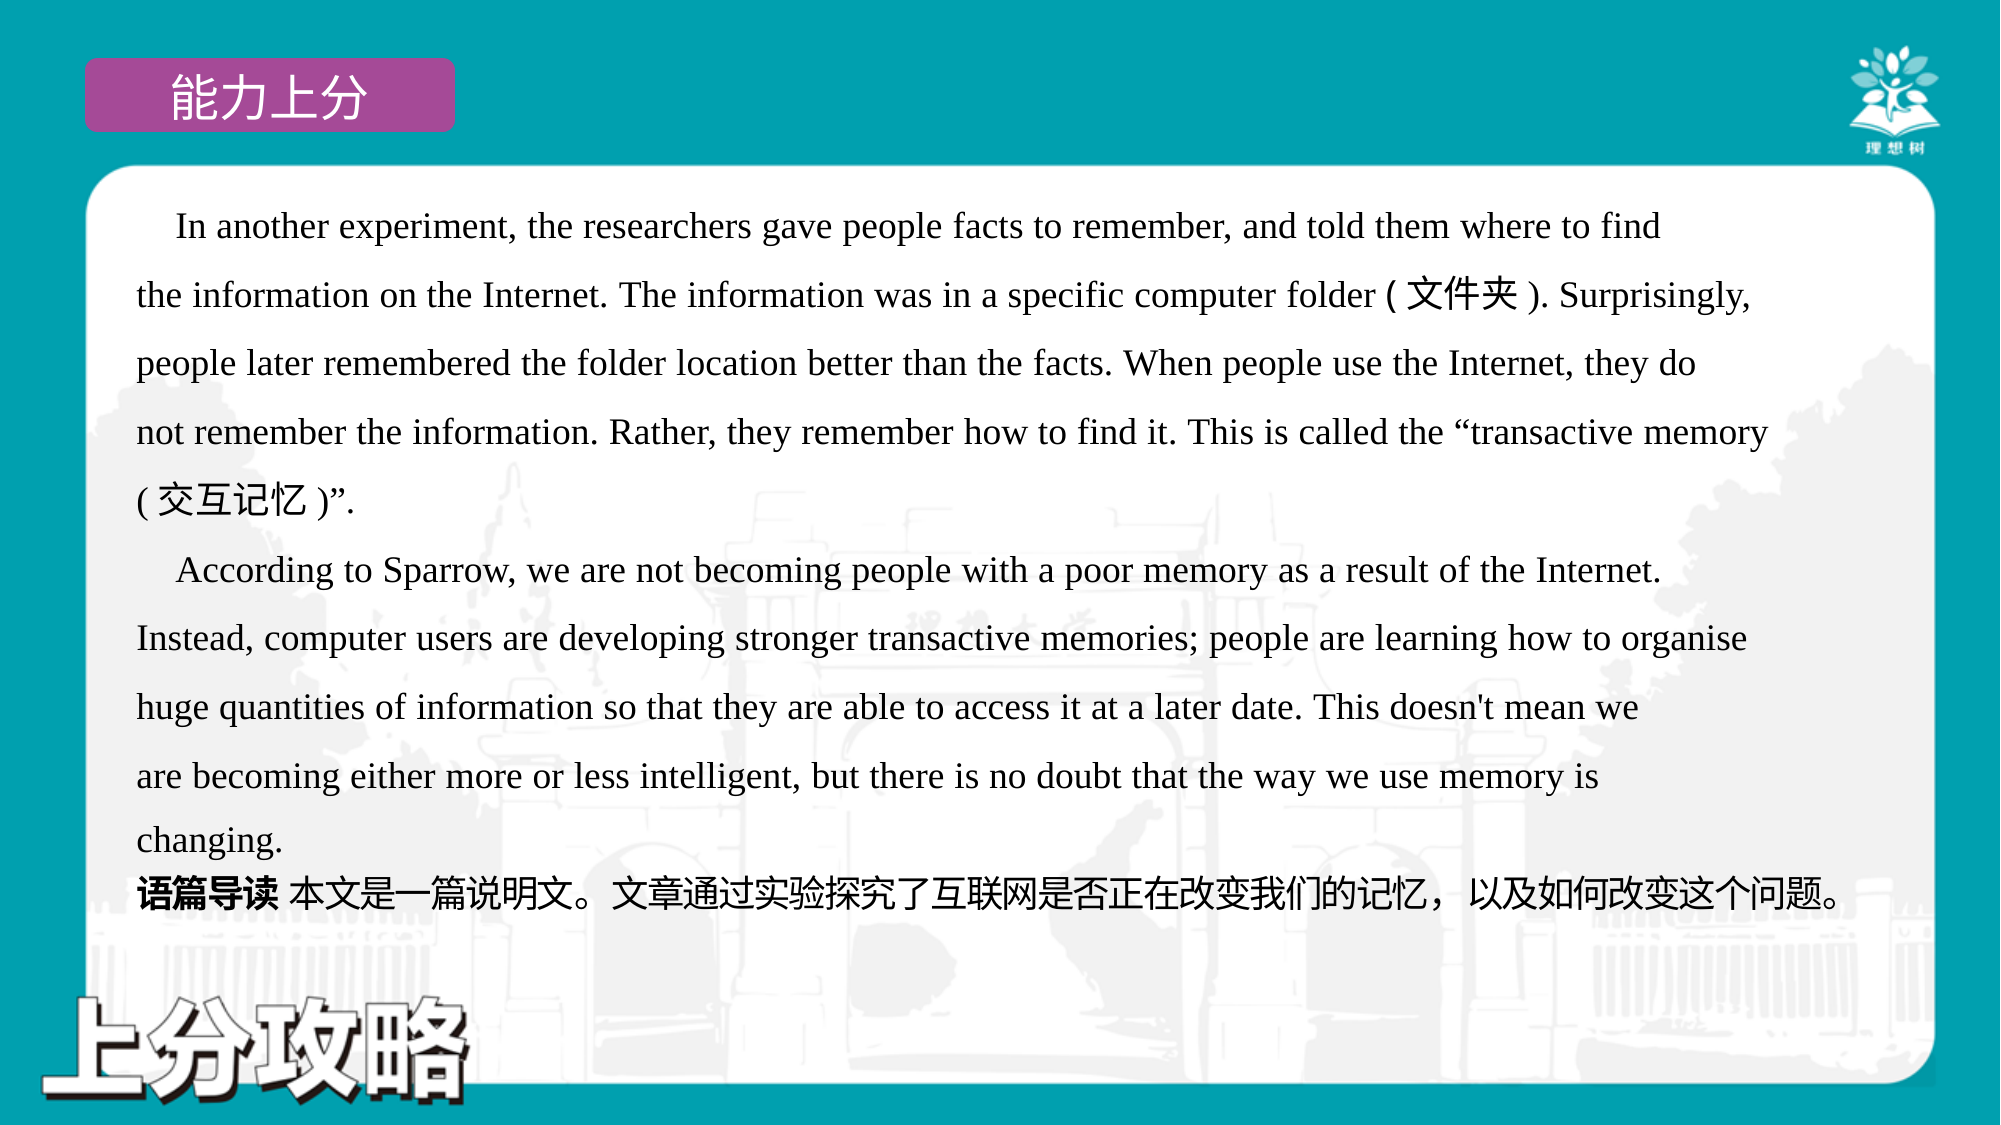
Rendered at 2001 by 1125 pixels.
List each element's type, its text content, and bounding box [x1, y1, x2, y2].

text_box In another experiment, the researchers gave people facts to remember, and told them where to find the information on the Internet. The information was in a specific computer folder (文件夹). Surprisingly, people later remembered the folder location better than the facts. When people use the Internet, they do not remember the information. Rather, they remember how to find it. This is called the “transactive memory (交互记忆)”. According to Sparrow, we are not becoming people with a poor memory as a result of the Internet. Instead, computer users are developing stronger transactive memories; people are learning how to organise huge quantities of information so that they are able to access it at a later date. This doesn't mean we are becoming either more or less intelligent, but there is no doubt that the way we use memory is changing.#5 [136, 177, 1865, 848]
picture [0, 0, 2000, 1125]
text_box 语篇导读 本文是一篇说明文。文章通过实验探究了互联网是否正在改变我们的记忆，以及如何改变这个问题。 [136, 848, 1865, 908]
